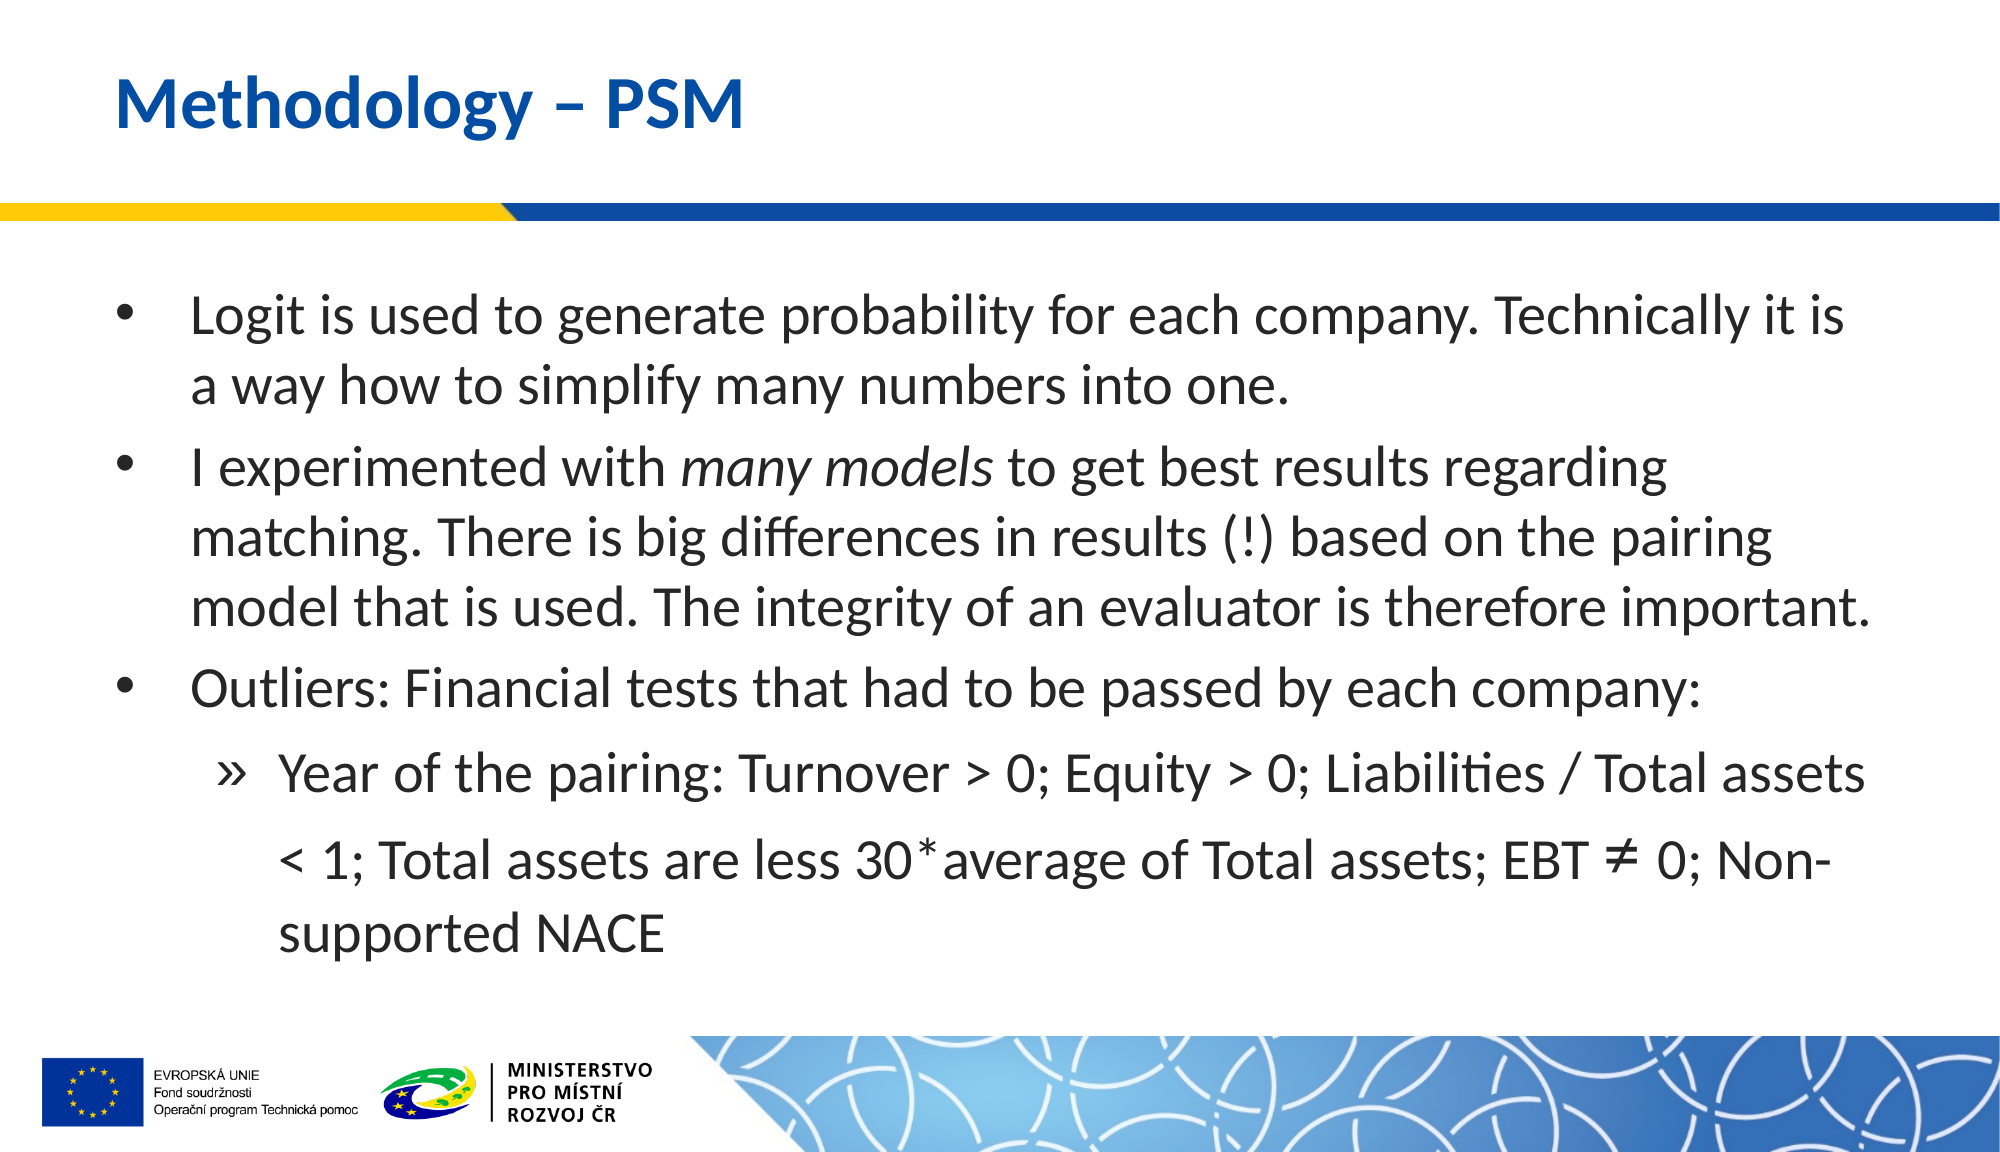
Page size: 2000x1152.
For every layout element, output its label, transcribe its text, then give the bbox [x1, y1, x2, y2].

picture [19, 1035, 674, 1149]
picture [0, 203, 2000, 221]
title Methodology – PSM [99, 46, 1900, 198]
list Logit is used to generate probability for each company. Technically it is a way how to simplify many numbers into one. I experimented with many models to get best results regarding matching. There is big differences in results (!) based on the pairing model that is used. The integrity of an evaluator is therefore important. Outliers: Financial tests that had to be passed by each company: Year of the pairing: Turnover > 0; Equity > 0; Liabilities / Total assets < 1; Total assets are less 30*average of Total assets; EBT ≠ 0; Non-supported NACE [99, 268, 1900, 1029]
picture [680, 1036, 2000, 1152]
